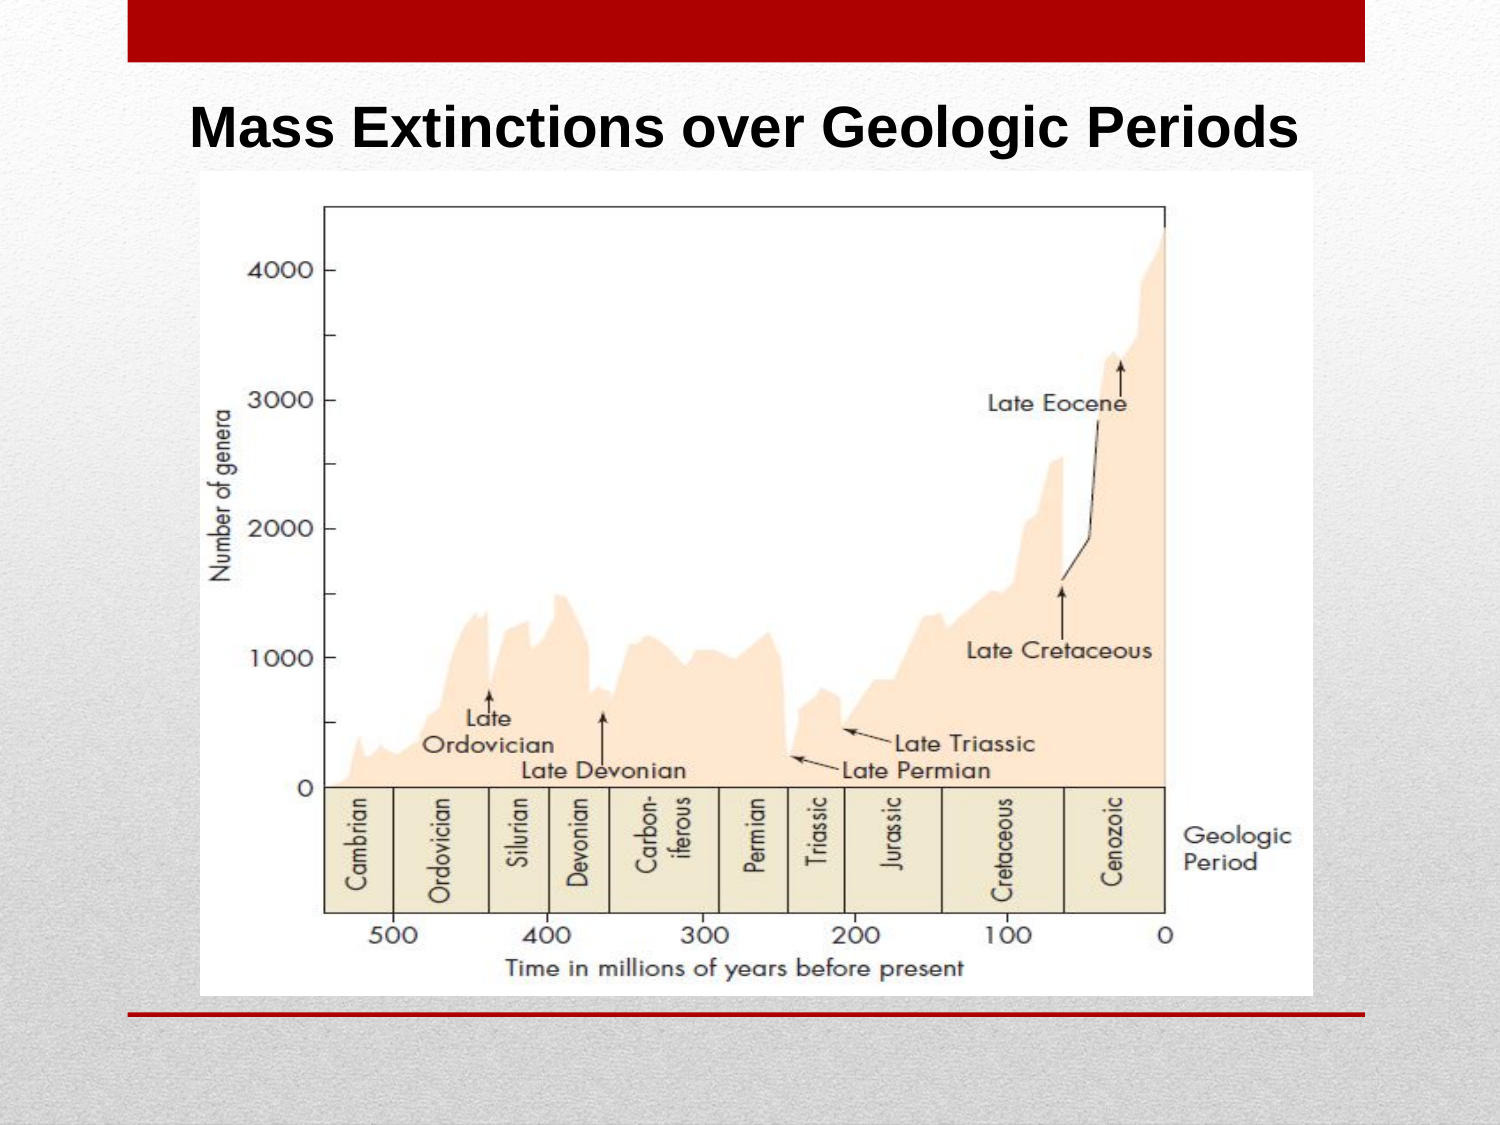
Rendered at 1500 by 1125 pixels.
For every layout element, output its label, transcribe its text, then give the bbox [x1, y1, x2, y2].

picture [199, 170, 1314, 997]
text_box Mass Extinctions over Geologic Periods [174, 81, 1338, 167]
